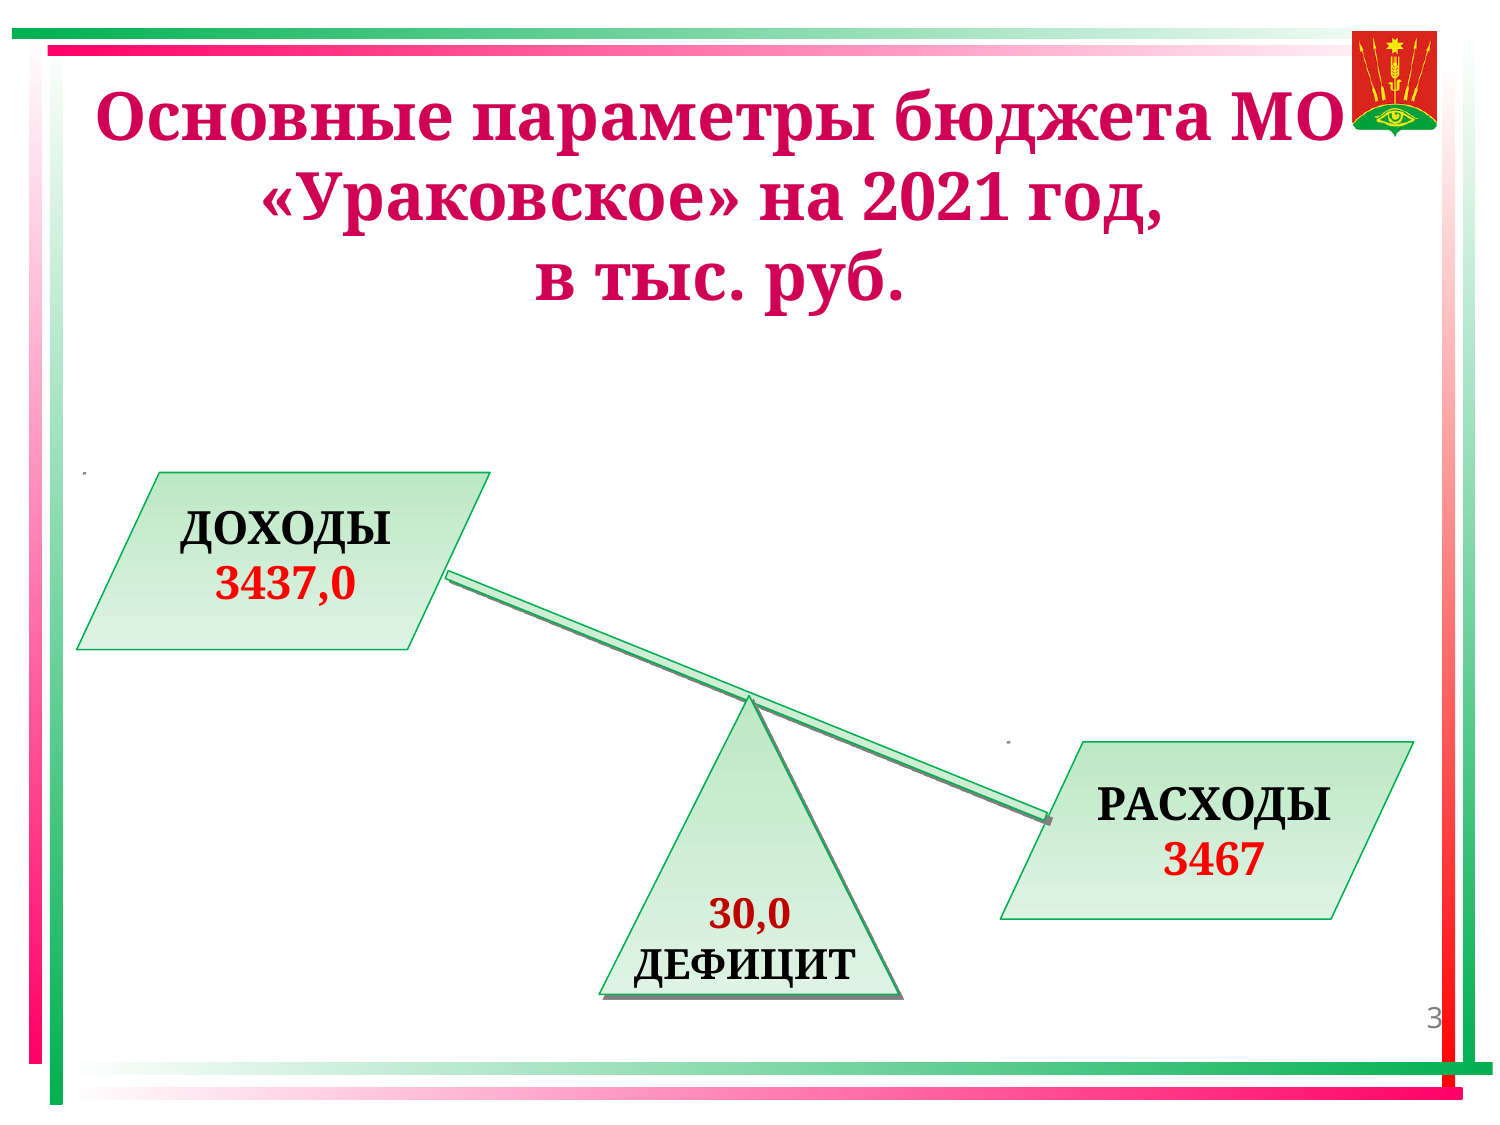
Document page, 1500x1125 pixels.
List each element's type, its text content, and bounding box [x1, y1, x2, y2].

text_box [76, 518, 423, 650]
text_box ДОХОДЫ 3437,0 [138, 491, 434, 617]
title Основные параметры бюджета МО «Ураковское» на 2021 год, в тыс. руб. [64, 66, 1378, 204]
slide_number 3 [1411, 999, 1483, 1048]
text_box 30,0 ДЕФИЦИТ [601, 879, 899, 995]
text_box РАСХОДЫ 3467 [1066, 766, 1362, 892]
text_box [657, 695, 842, 879]
text_box [150, 472, 491, 593]
text_box [445, 570, 1048, 821]
picture [1352, 31, 1437, 138]
text_box [1000, 778, 1344, 920]
text_box [1071, 741, 1414, 853]
